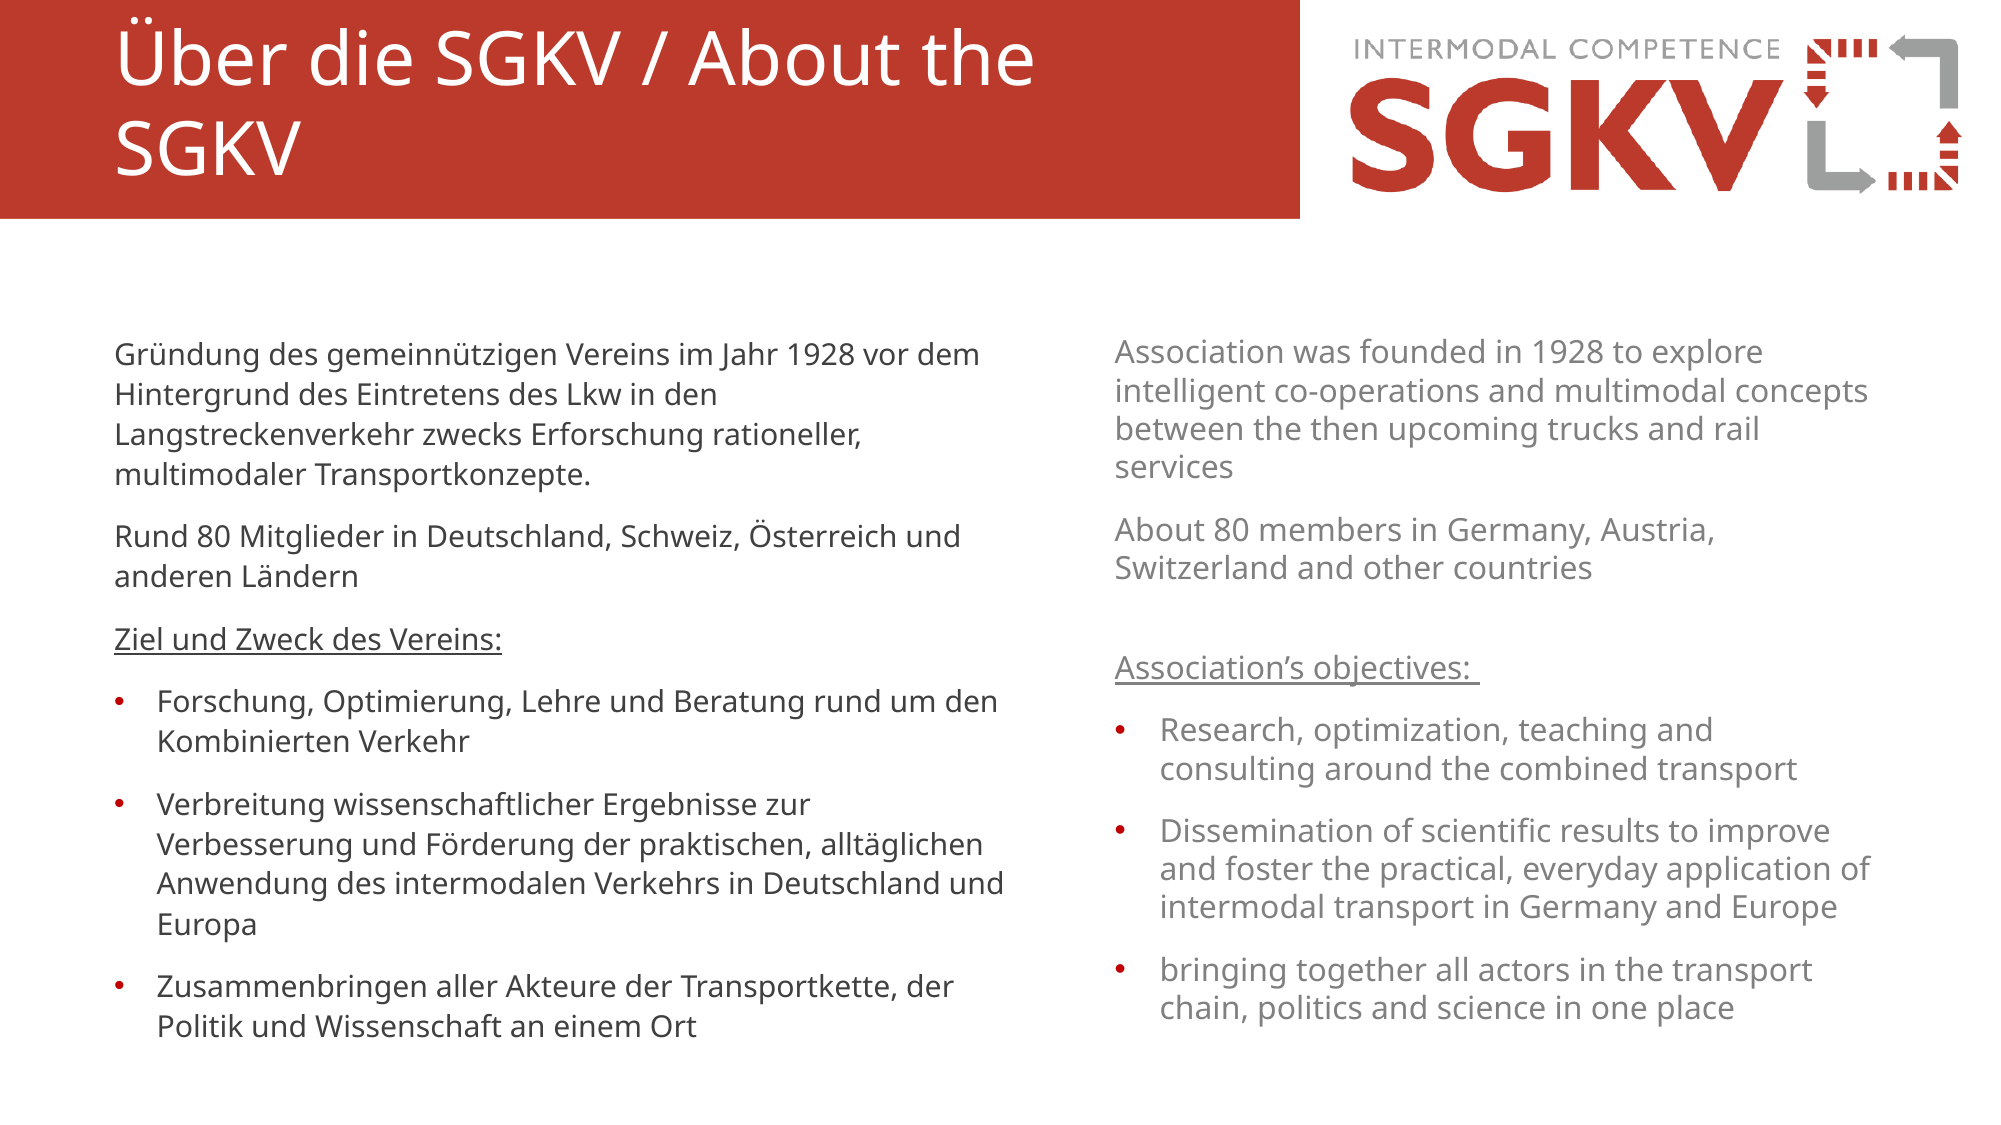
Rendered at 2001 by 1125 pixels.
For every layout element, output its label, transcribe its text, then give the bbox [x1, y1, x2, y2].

list Association was founded in 1928 to explore intelligent co-operations and multimodal concepts between the then upcoming trucks and rail services About 80 members in Germany, Austria, Switzerland and other countries Association’s objectives: Research, optimization, teaching and consulting around the combined transport Dissemination of scientific results to improve and foster the practical, everyday application of intermodal transport in Germany and Europe bringing together all actors in the transport chain, politics and science in one place [1099, 324, 1888, 1055]
text_box Gründung des gemeinnützigen Vereins im Jahr 1928 vor dem Hintergrund des Eintretens des Lkw in den Langstreckenverkehr zwecks Erforschung rationeller, multimodaler Transportkonzepte. Rund 80 Mitglieder in Deutschland, Schweiz, Österreich und anderen Ländern Ziel und Zweck des Vereins: Forschung, Optimierung, Lehre und Beratung rund um den Kombinierten Verkehr Verbreitung wissenschaftlicher Ergebnisse zur Verbesserung und Förderung der praktischen, alltäglichen Anwendung des intermodalen Verkehrs in Deutschland und Europa Zusammenbringen aller Akteure der Transportkette, der Politik und Wissenschaft an einem Ort [99, 324, 1030, 1055]
title Über die SGKV / About the SGKV [99, 0, 1238, 199]
picture [1350, 34, 1962, 194]
